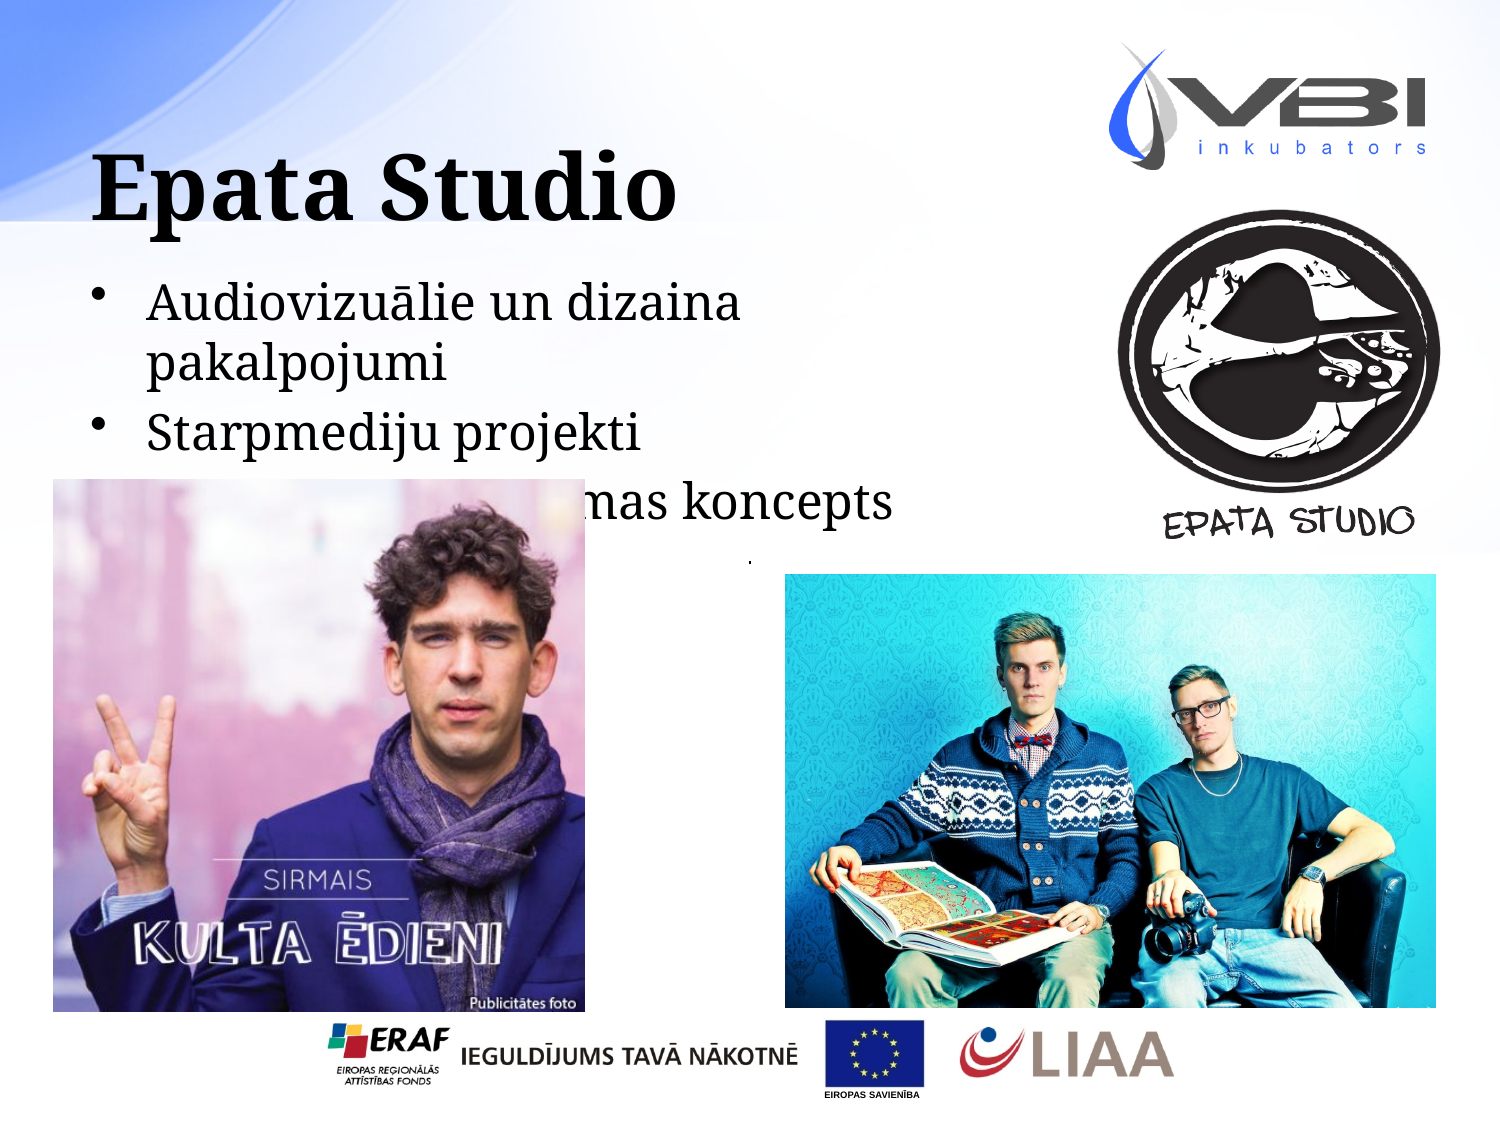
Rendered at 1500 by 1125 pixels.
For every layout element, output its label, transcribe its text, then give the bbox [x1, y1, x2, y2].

picture [0, 0, 1500, 1125]
text_box [25, 0, 640, 321]
title Epata Studio [640, 58, 1426, 247]
list Audiovizuālie un dizaina pakalpojumi Starpmediju projekti Mākslas darbu nomas koncepts [74, 262, 1022, 492]
